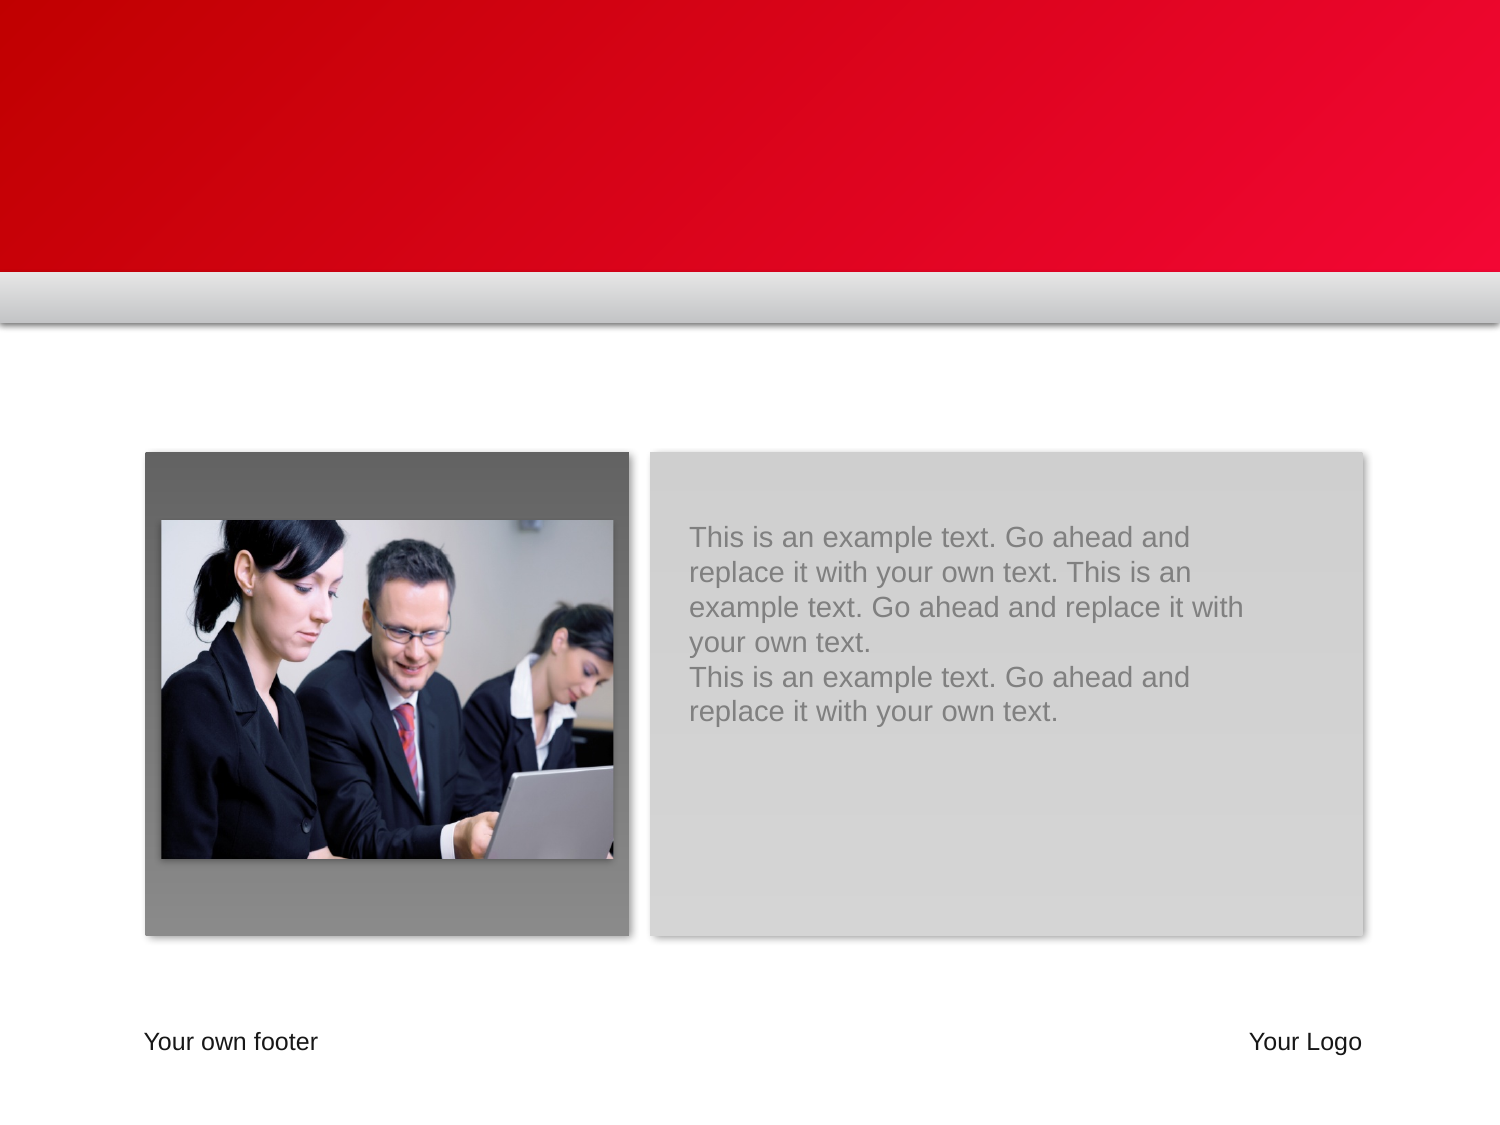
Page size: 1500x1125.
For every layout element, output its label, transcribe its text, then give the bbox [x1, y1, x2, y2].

text_box [650, 452, 1363, 936]
text_box This is an example text. Go ahead and replace it with your own text. This is an example text. Go ahead and replace it with your own text. This is an example text. Go ahead and replace it with your own text. [674, 510, 1305, 771]
text_box Your own footer [143, 1010, 396, 1070]
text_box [145, 451, 630, 936]
text_box Your Logo [1110, 1010, 1363, 1070]
